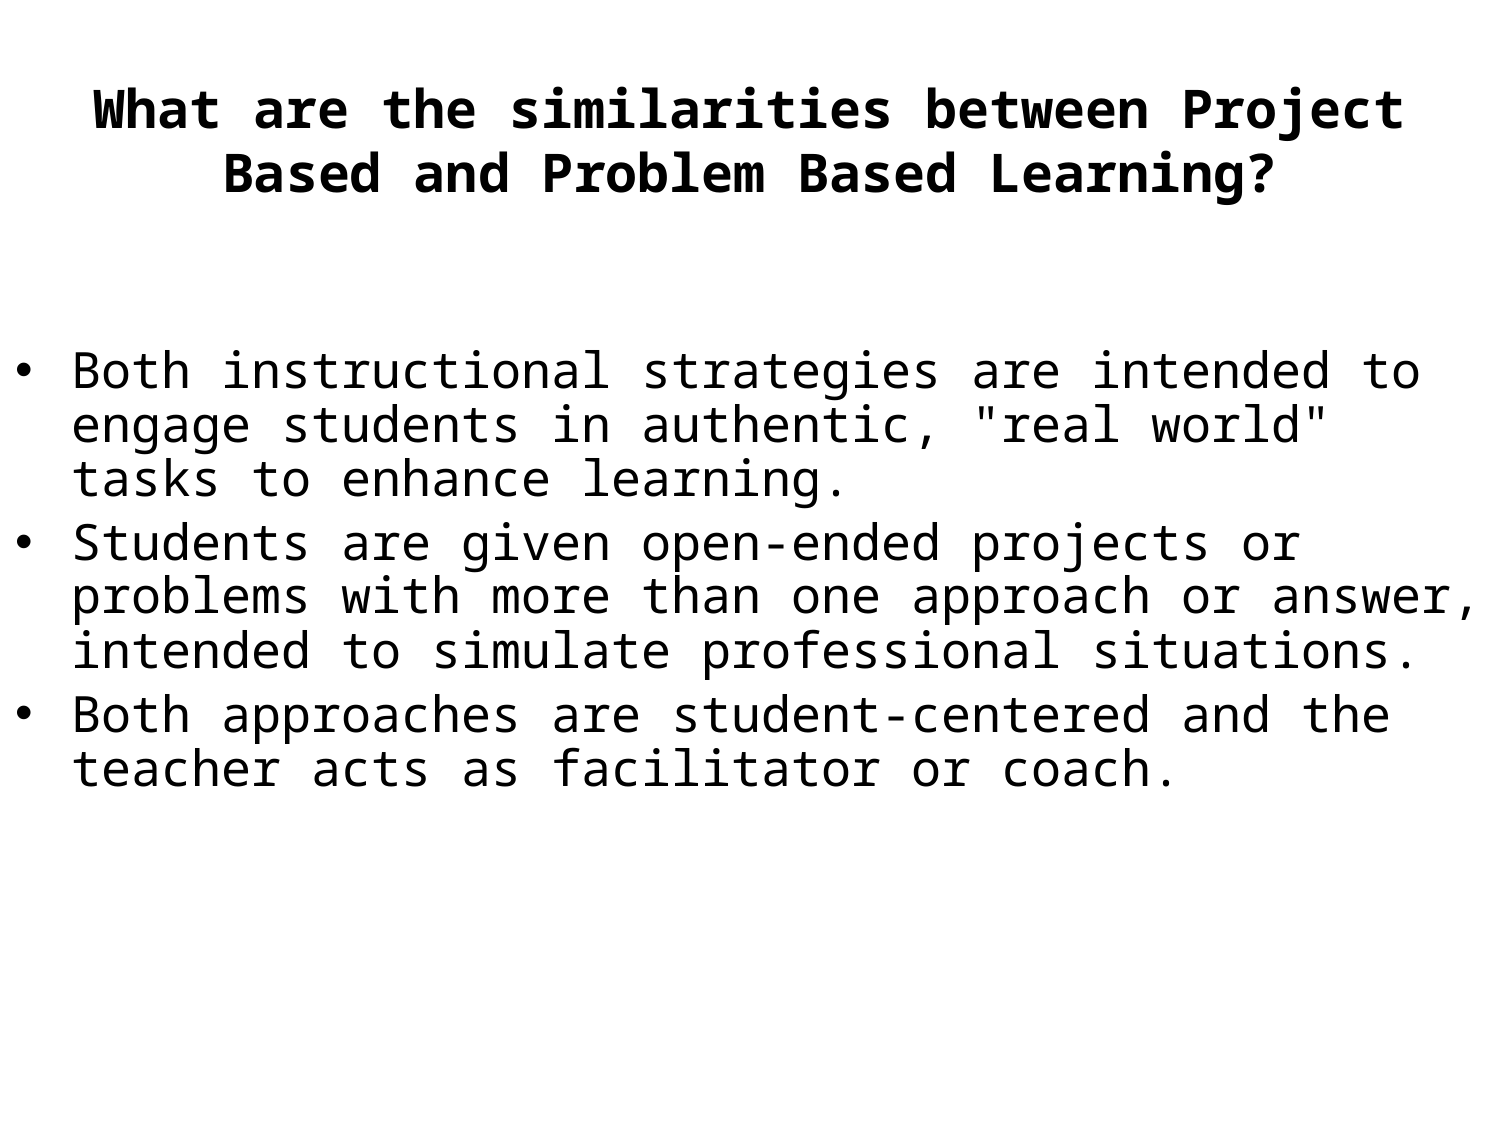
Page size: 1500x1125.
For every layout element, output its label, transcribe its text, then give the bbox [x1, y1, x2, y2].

list Both instructional strategies are intended to engage students in authentic, "real world" tasks to enhance learning. Students are given open-ended projects or problems with more than one approach or answer, intended to simulate professional situations. Both approaches are student-centered and the teacher acts as facilitator or coach. [0, 337, 1500, 1013]
title What are the similarities between Project Based and Problem Based Learning? [75, 45, 1425, 233]
